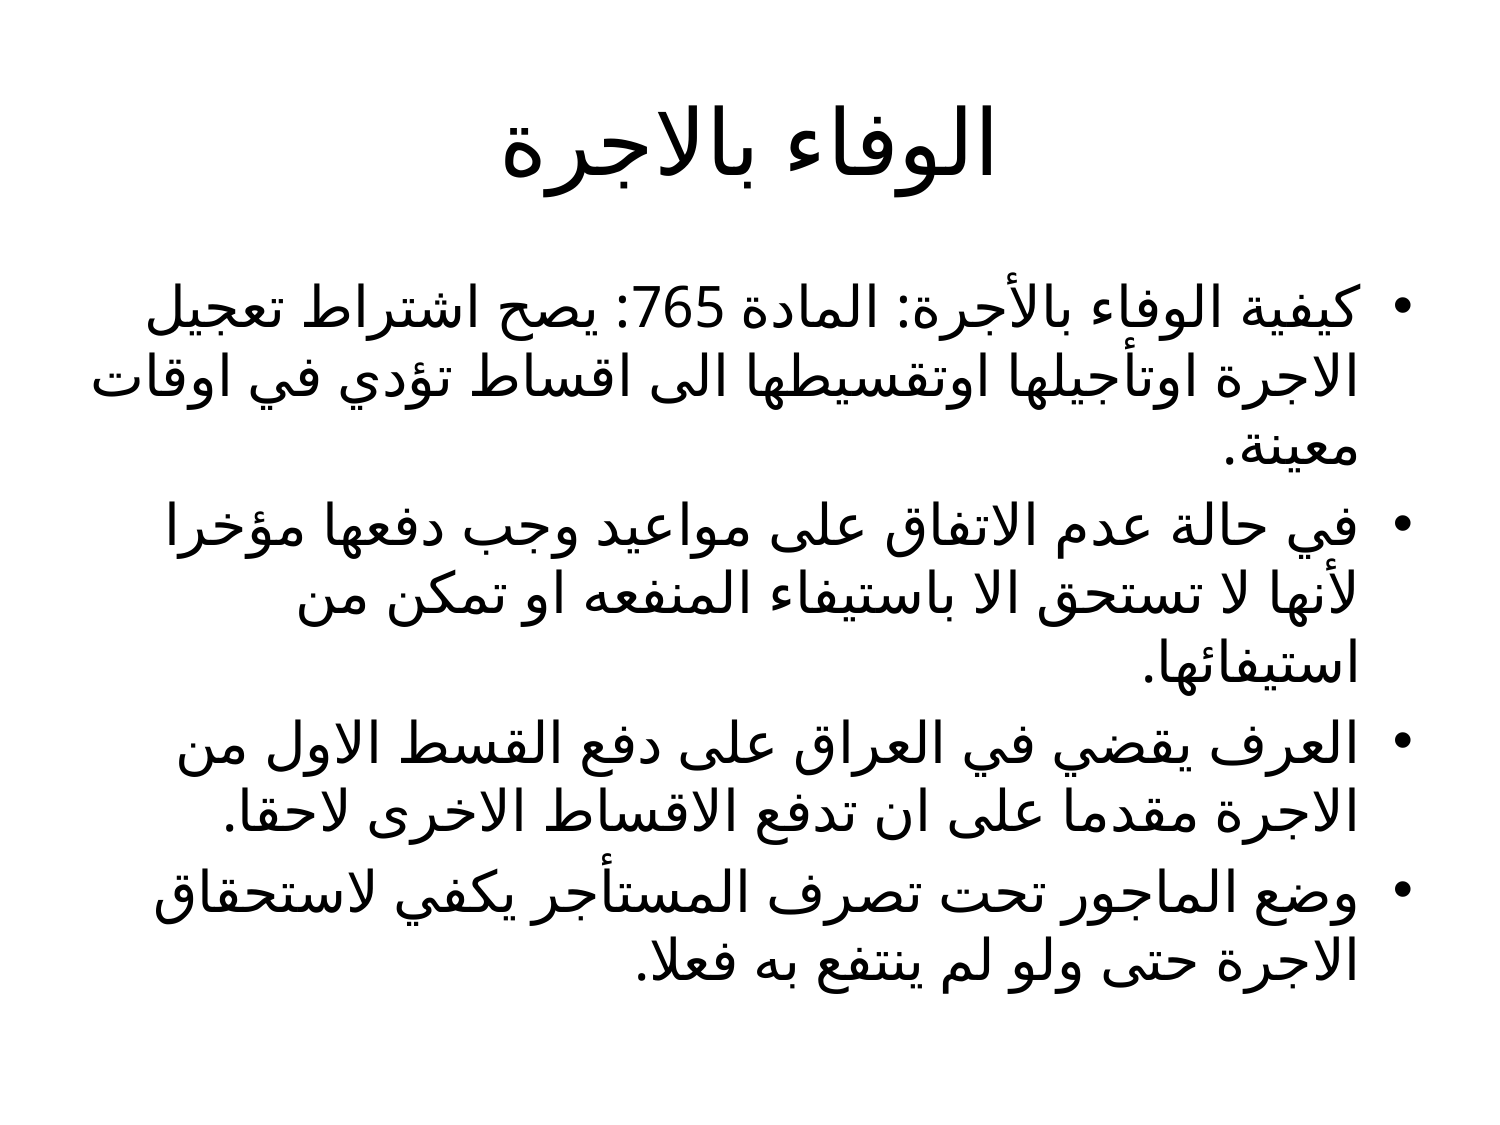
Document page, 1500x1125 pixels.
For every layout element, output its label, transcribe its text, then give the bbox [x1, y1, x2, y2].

list كيفية الوفاء بالأجرة: المادة 765: يصح اشتراط تعجيل الاجرة اوتأجیلھا اوتقسیطھا الى اقساط تؤدي في اوقات معینة. في حالة عدم الاتفاق على مواعيد وجب دفعها مؤخرا لأنها لا تستحق الا باستيفاء المنفعه او تمكن من استيفائها. العرف يقضي في العراق على دفع القسط الاول من الاجرة مقدما على ان تدفع الاقساط الاخرى لاحقا. وضع الماجور تحت تصرف المستأجر يكفي لاستحقاق الاجرة حتى ولو لم ينتفع به فعلا. [75, 262, 1425, 1005]
title الوفاء بالاجرة [75, 45, 1425, 233]
